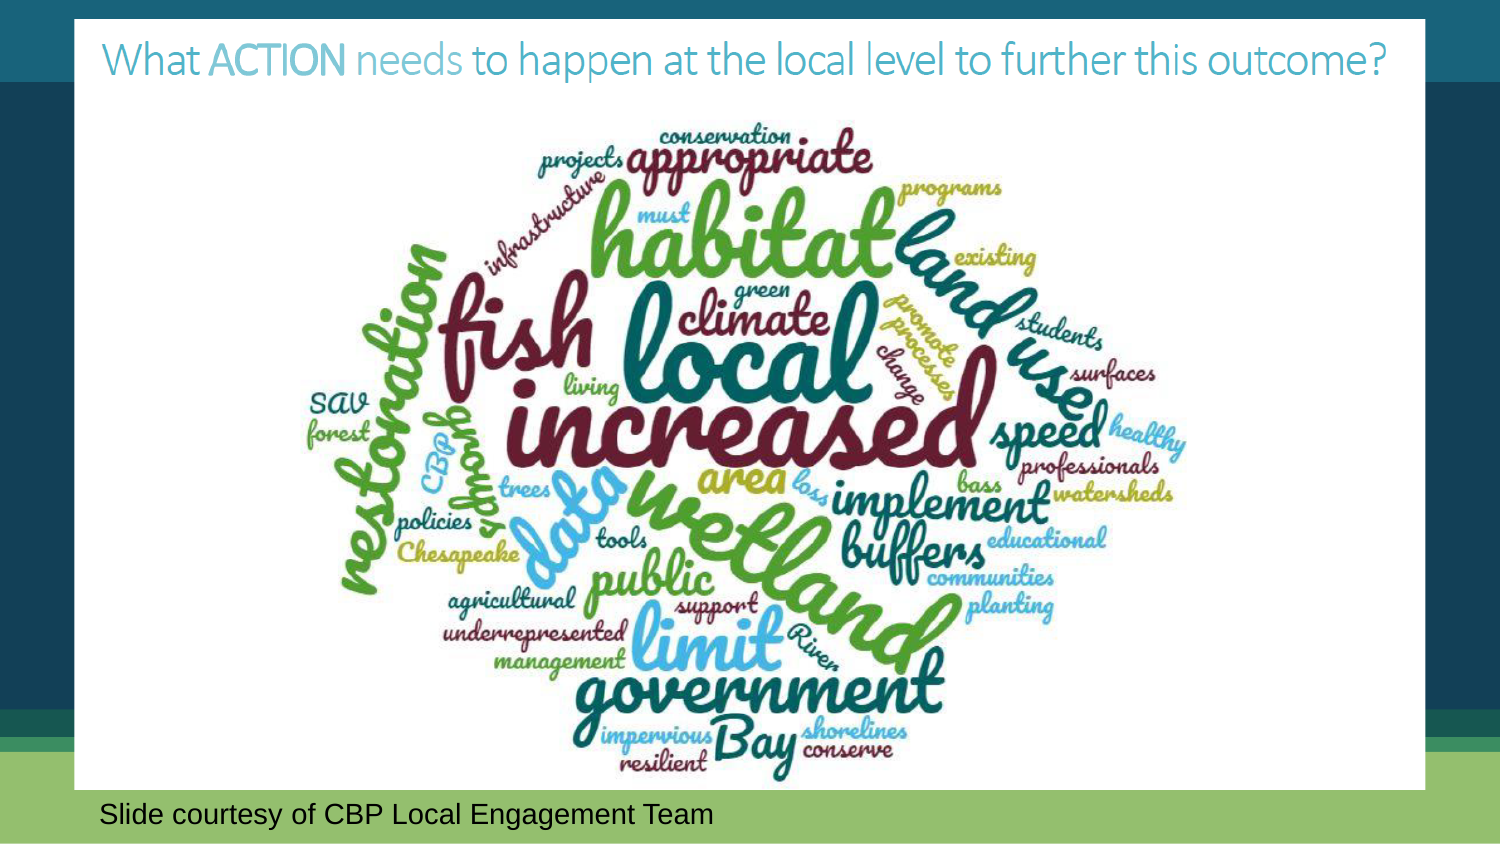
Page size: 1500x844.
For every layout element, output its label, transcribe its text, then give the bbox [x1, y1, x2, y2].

picture [74, 18, 1426, 790]
text_box Slide courtesy of CBP Local Engagement Team [84, 799, 731, 838]
